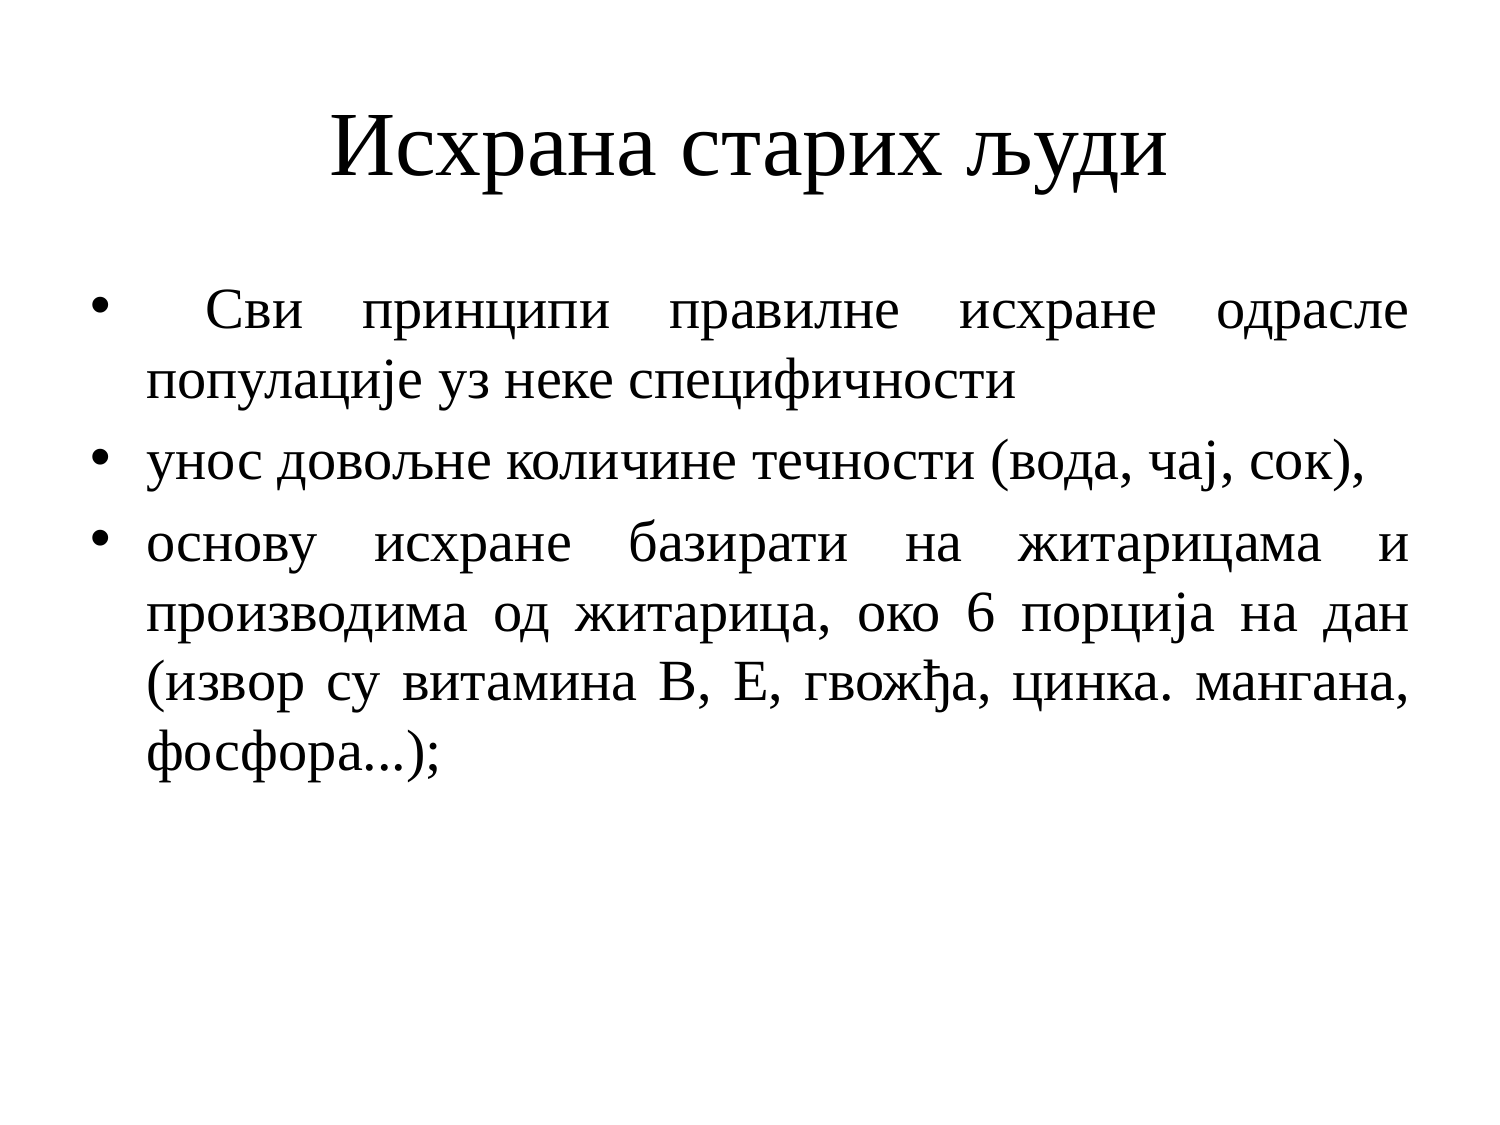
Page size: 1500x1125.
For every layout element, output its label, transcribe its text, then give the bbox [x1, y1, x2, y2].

list Сви принципи правилне исхране одрасле популације уз неке специфичности унос довољне количине течности (вода, чај, сок), основу исхране базирати на житарицама и производима од житарица, око 6 порција на дан (извор су витамина В, Е, гвожђа, цинка. мангана, фосфора...); [75, 262, 1425, 1005]
title Исхрана старих људи [75, 45, 1425, 233]
